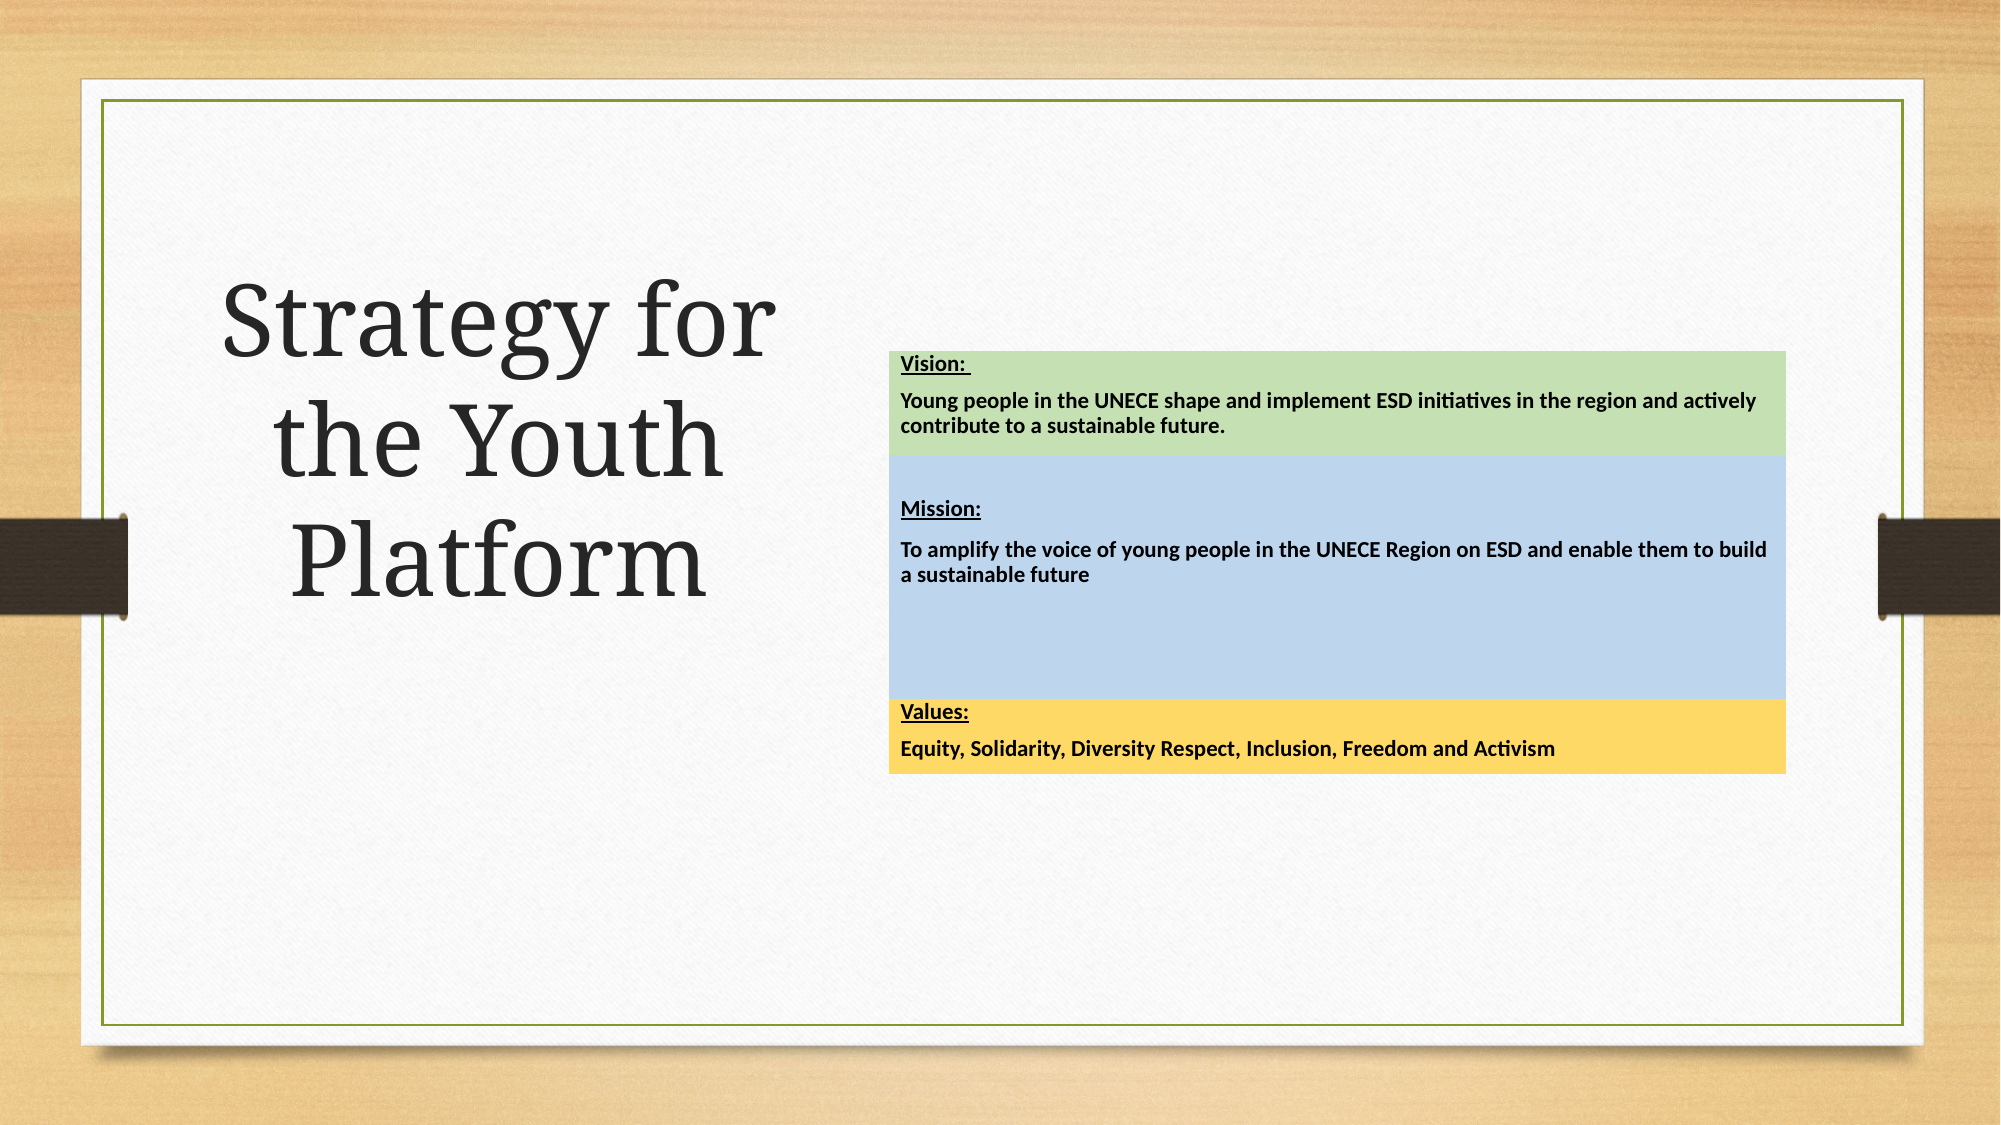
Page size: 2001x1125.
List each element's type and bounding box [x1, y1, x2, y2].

text_box [0, 0, 2000, 1125]
